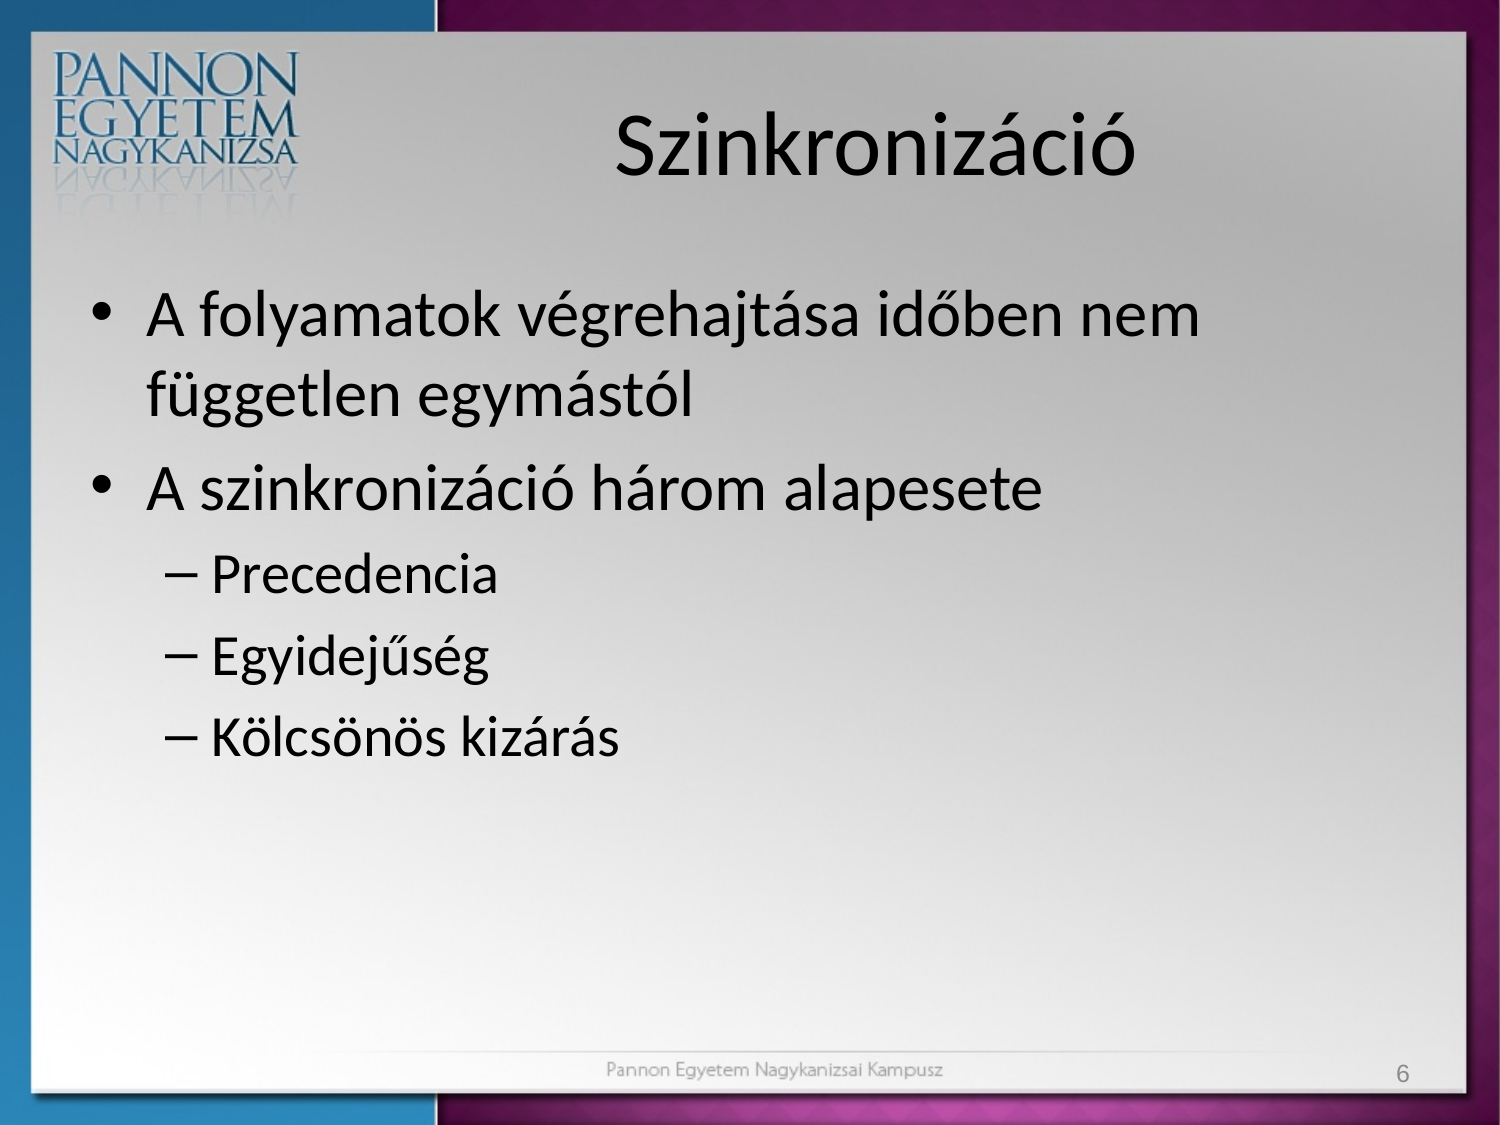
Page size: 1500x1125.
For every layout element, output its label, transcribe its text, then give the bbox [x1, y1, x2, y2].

title Szinkronizáció [328, 45, 1425, 233]
slide_number 6 [1074, 1042, 1425, 1103]
list A folyamatok végrehajtása időben nem független egymástól A szinkronizáció három alapesete Precedencia Egyidejűség Kölcsönös kizárás [75, 262, 1425, 1038]
picture [0, 0, 1500, 1125]
